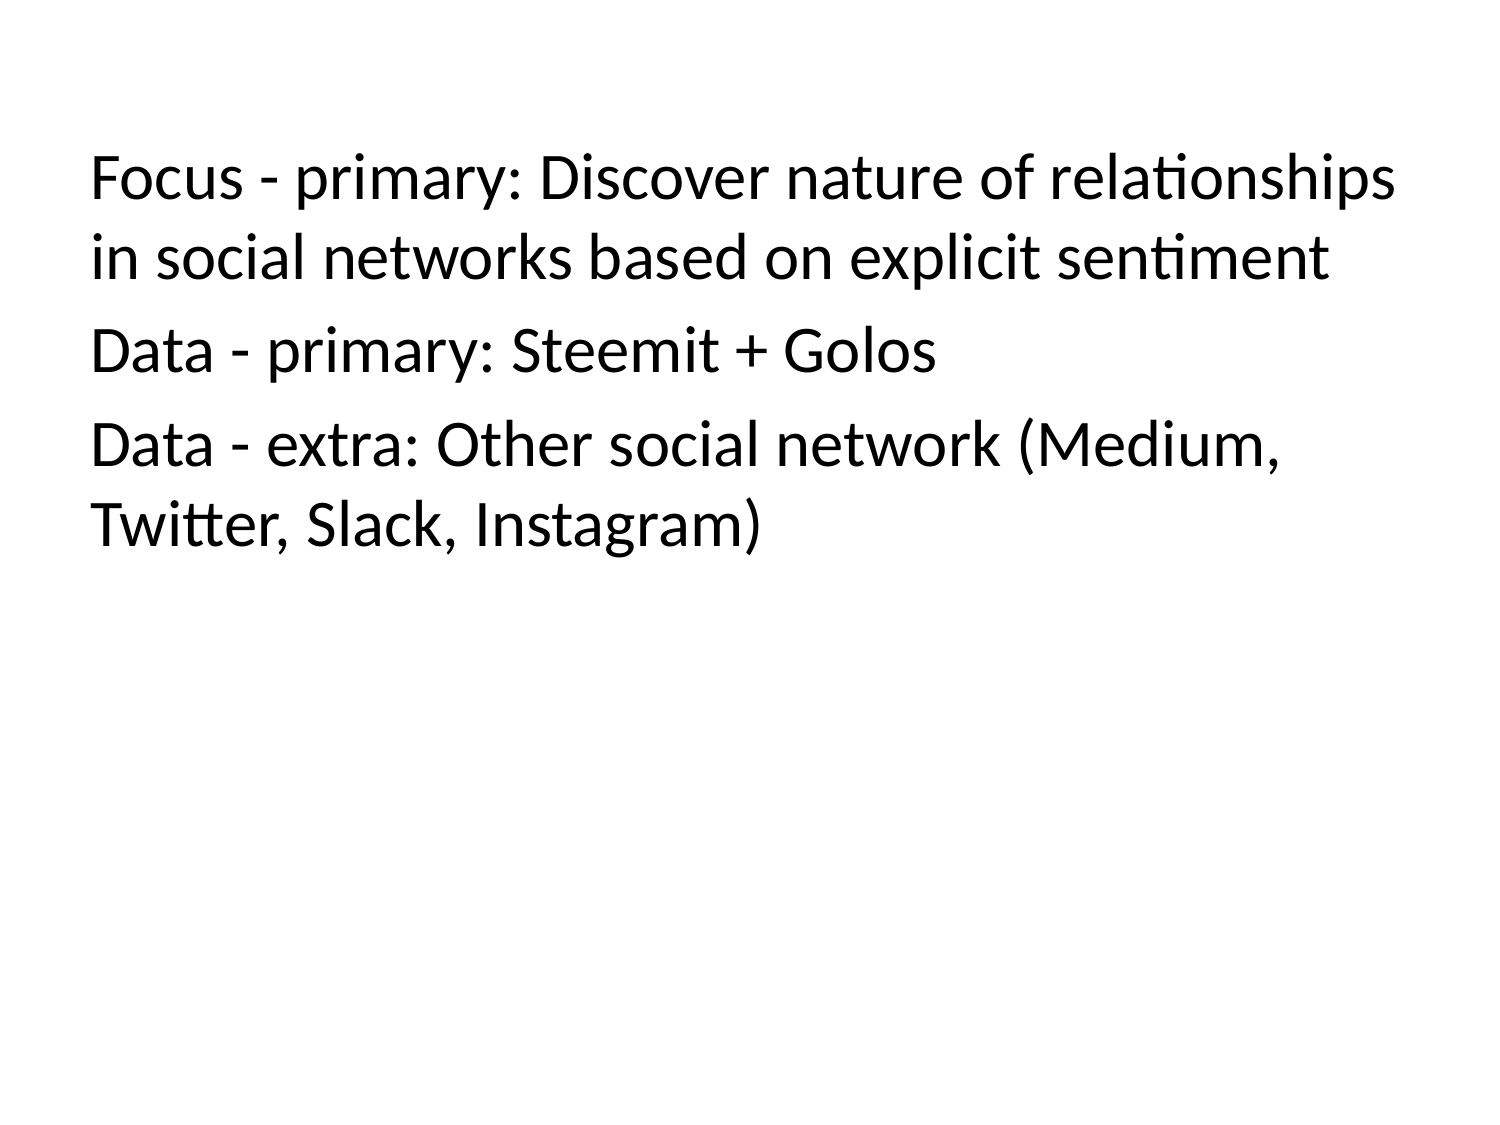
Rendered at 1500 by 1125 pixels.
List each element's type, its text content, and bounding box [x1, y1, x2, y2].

list Focus - primary: Discover nature of relationships in social networks based on explicit sentiment Data - primary: Steemit + Golos Data - extra: Other social network (Medium, Twitter, Slack, Instagram) [75, 125, 1425, 1005]
